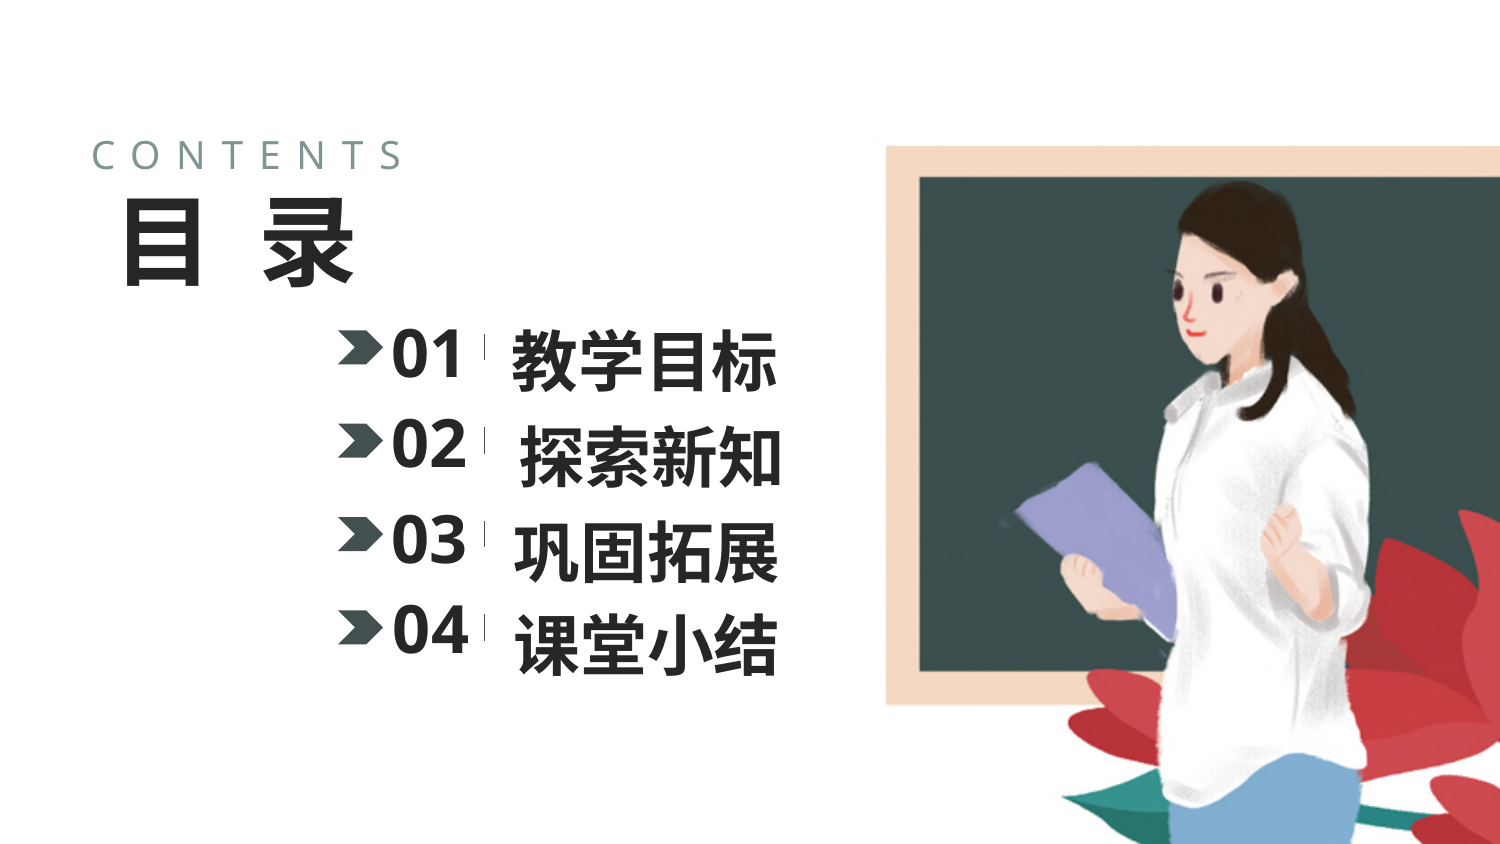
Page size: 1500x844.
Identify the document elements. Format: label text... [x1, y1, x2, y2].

text_box [335, 422, 385, 459]
text_box [335, 516, 385, 553]
text_box 04 [369, 593, 493, 661]
picture [0, 0, 1500, 844]
text_box 03 [352, 503, 507, 571]
text_box 01 [359, 317, 500, 385]
text_box [335, 609, 385, 646]
text_box 探索新知 [514, 408, 804, 446]
text_box 课堂小结 [497, 596, 797, 632]
text_box 巩固拓展 [507, 503, 797, 531]
text_box CONTENTS [76, 123, 416, 185]
text_box 02 [345, 407, 514, 475]
text_box 教学目标 [492, 312, 798, 365]
text_box 目 录 [57, 171, 415, 306]
text_box [335, 329, 385, 366]
